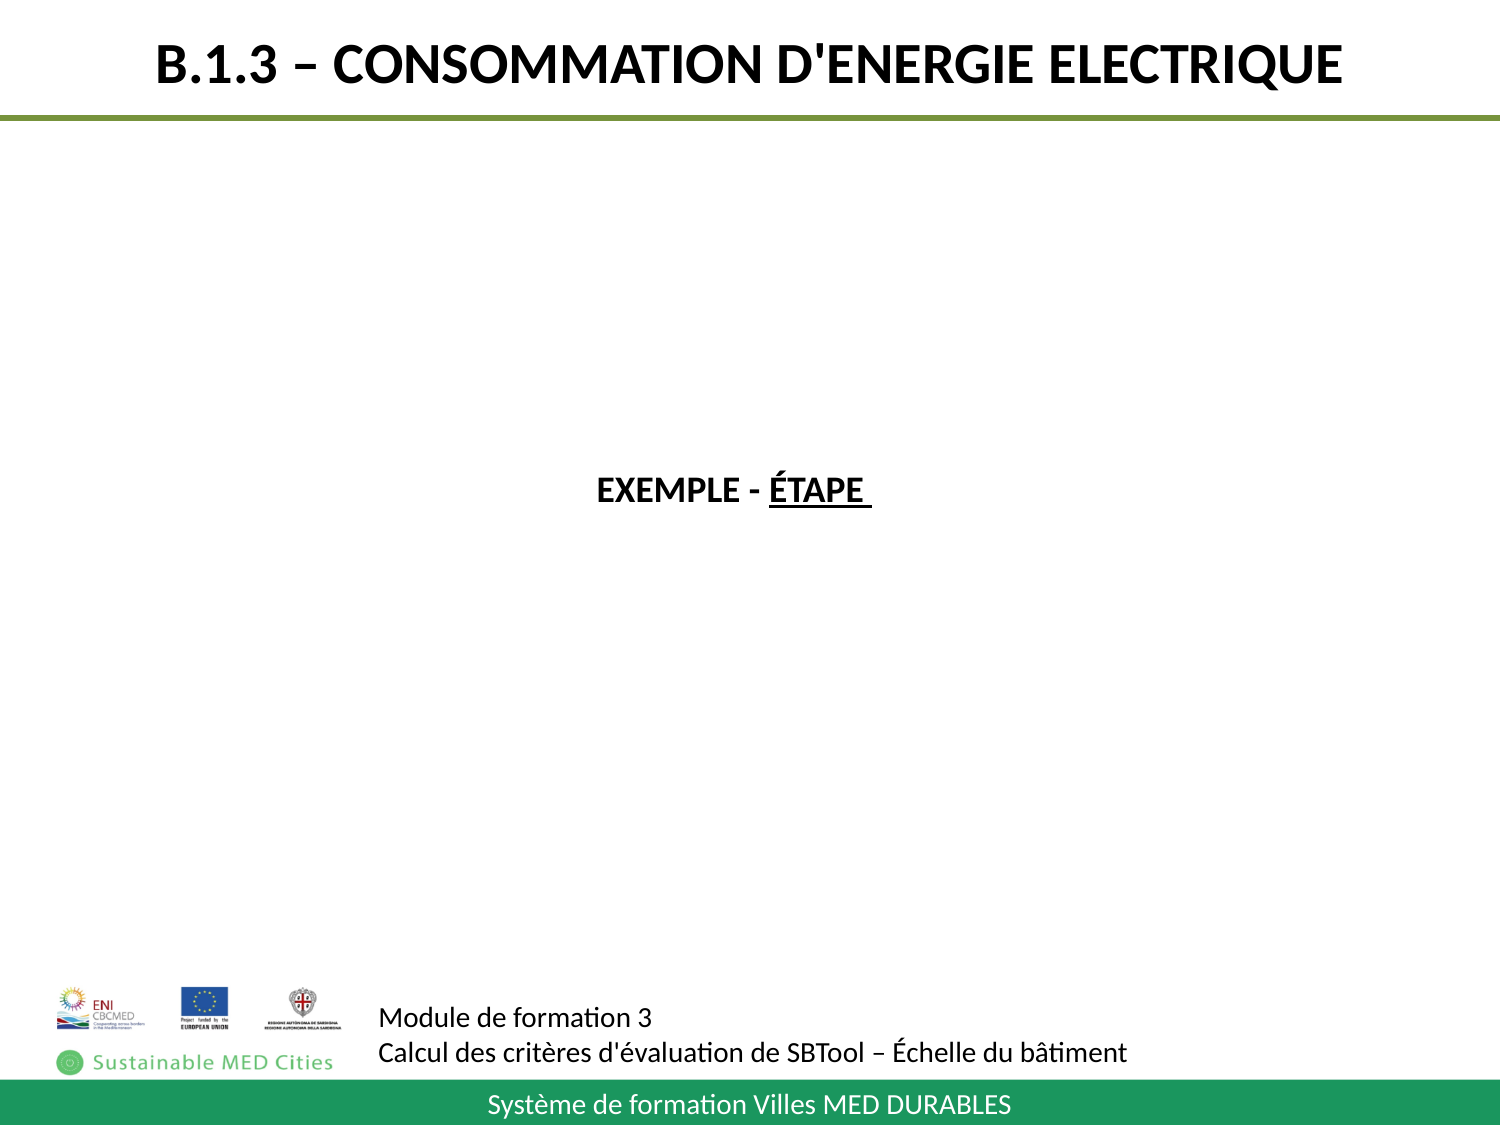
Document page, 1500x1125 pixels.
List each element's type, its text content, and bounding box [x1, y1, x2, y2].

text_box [0, 972, 1500, 1125]
list EXEMPLE - ÉTAPE [43, 262, 1425, 944]
title B.1.3 – CONSOMMATION D'ENERGIE ELECTRIQUE [0, 0, 1500, 121]
